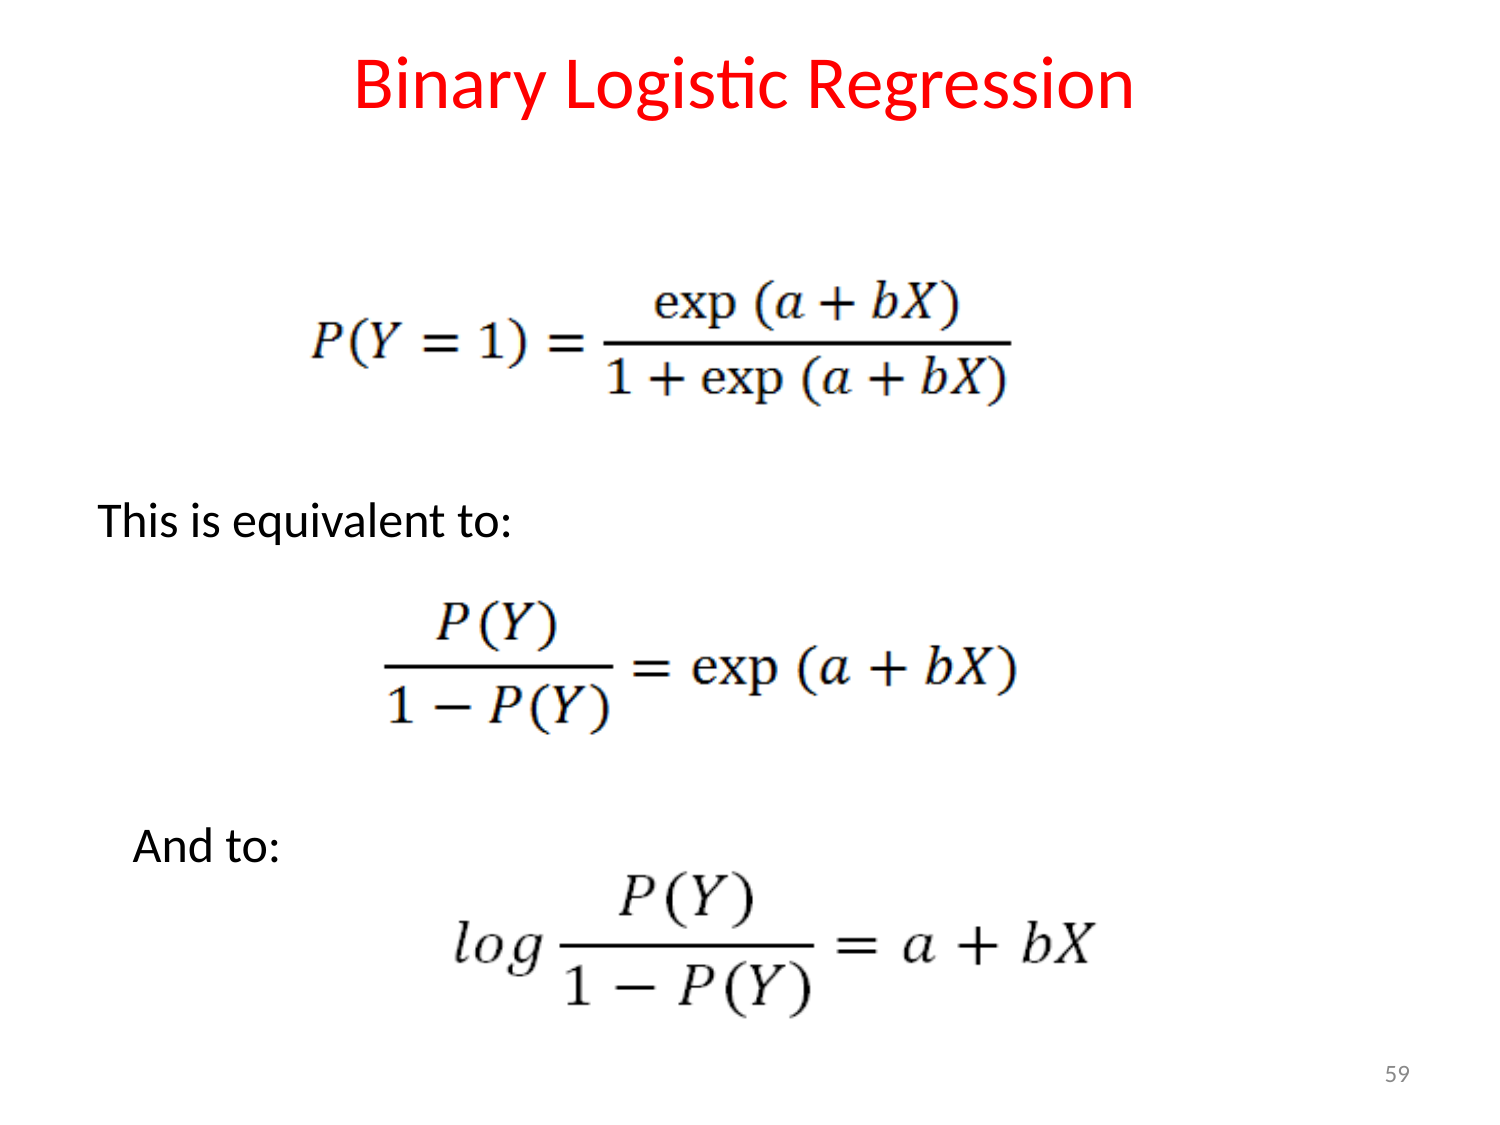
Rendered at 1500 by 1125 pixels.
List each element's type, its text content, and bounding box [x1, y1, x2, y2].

picture [271, 219, 1046, 463]
text_box This is equivalent to: [82, 479, 585, 555]
slide_number 59 [1074, 1042, 1425, 1103]
text_box And to: [117, 804, 411, 880]
title Binary Logistic Regression [64, 13, 1425, 144]
picture [330, 550, 1081, 788]
picture [412, 804, 1123, 1077]
